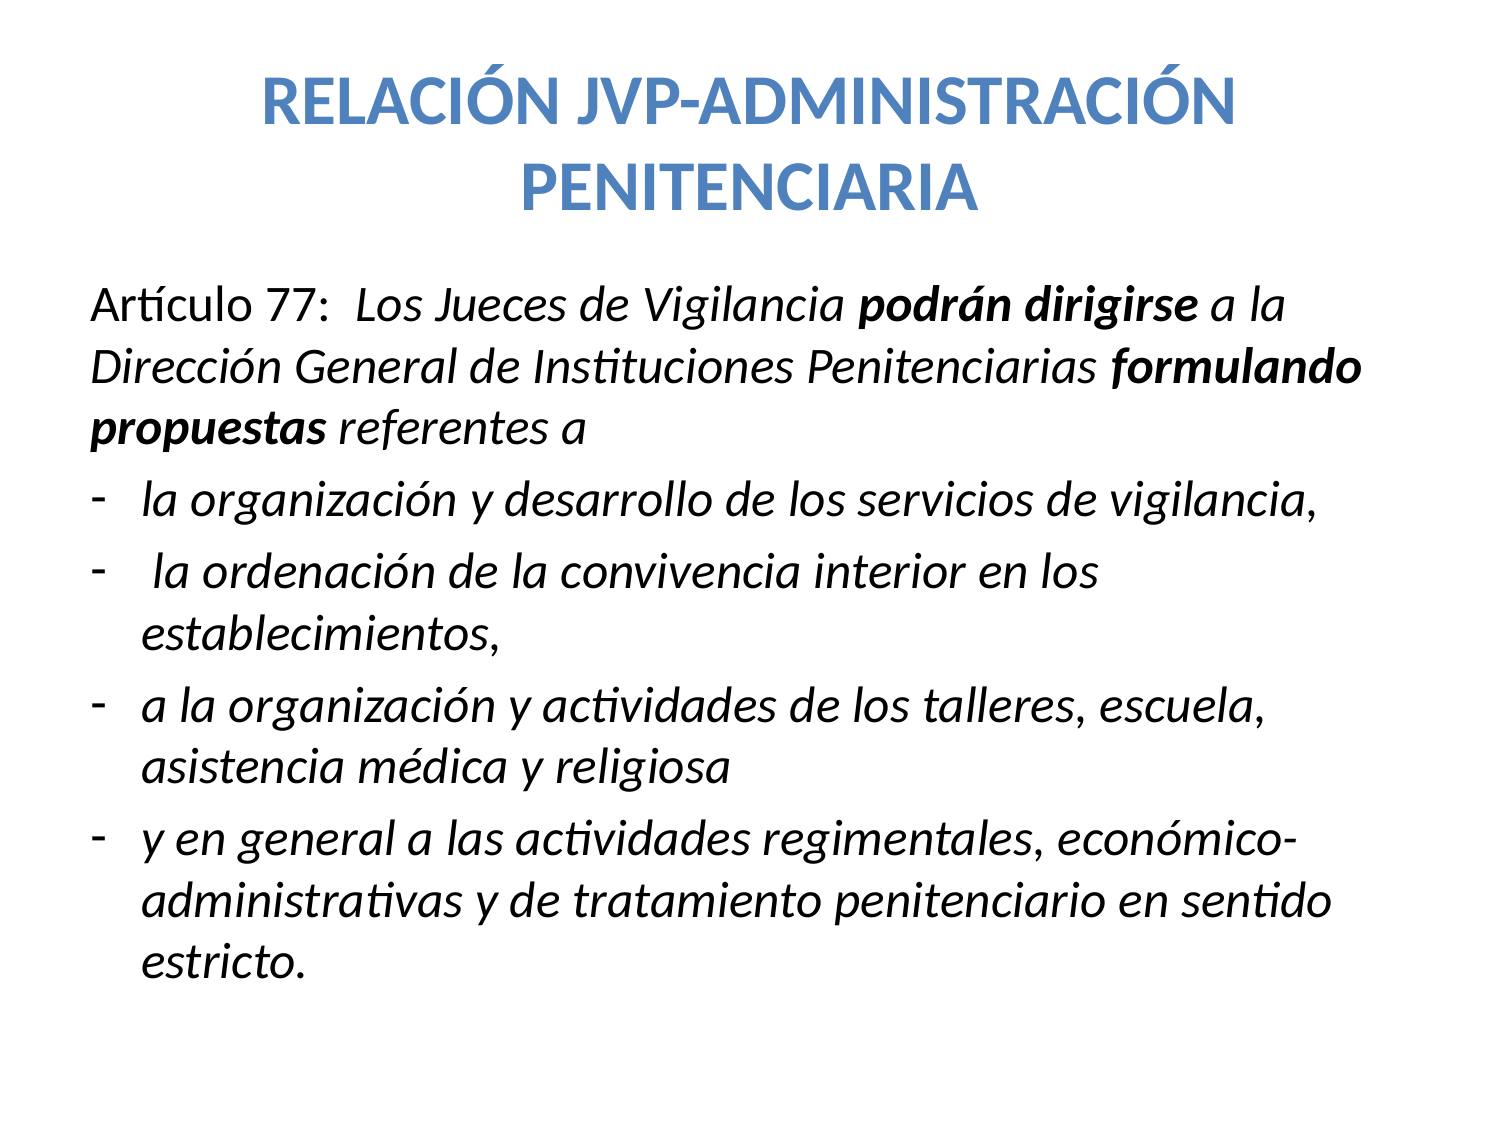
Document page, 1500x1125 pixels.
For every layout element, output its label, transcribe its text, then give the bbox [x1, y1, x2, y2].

title RELACIÓN JVP-ADMINISTRACIÓN PENITENCIARIA [75, 45, 1425, 233]
list Artículo 77: Los Jueces de Vigilancia podrán dirigirse a la Dirección General de Instituciones Penitenciarias formulando propuestas referentes a la organización y desarrollo de los servicios de vigilancia, la ordenación de la convivencia interior en los establecimientos, a la organización y actividades de los talleres, escuela, asistencia médica y religiosa y en general a las actividades regimentales, económico-administrativas y de tratamiento penitenciario en sentido estricto. [75, 262, 1425, 1005]
